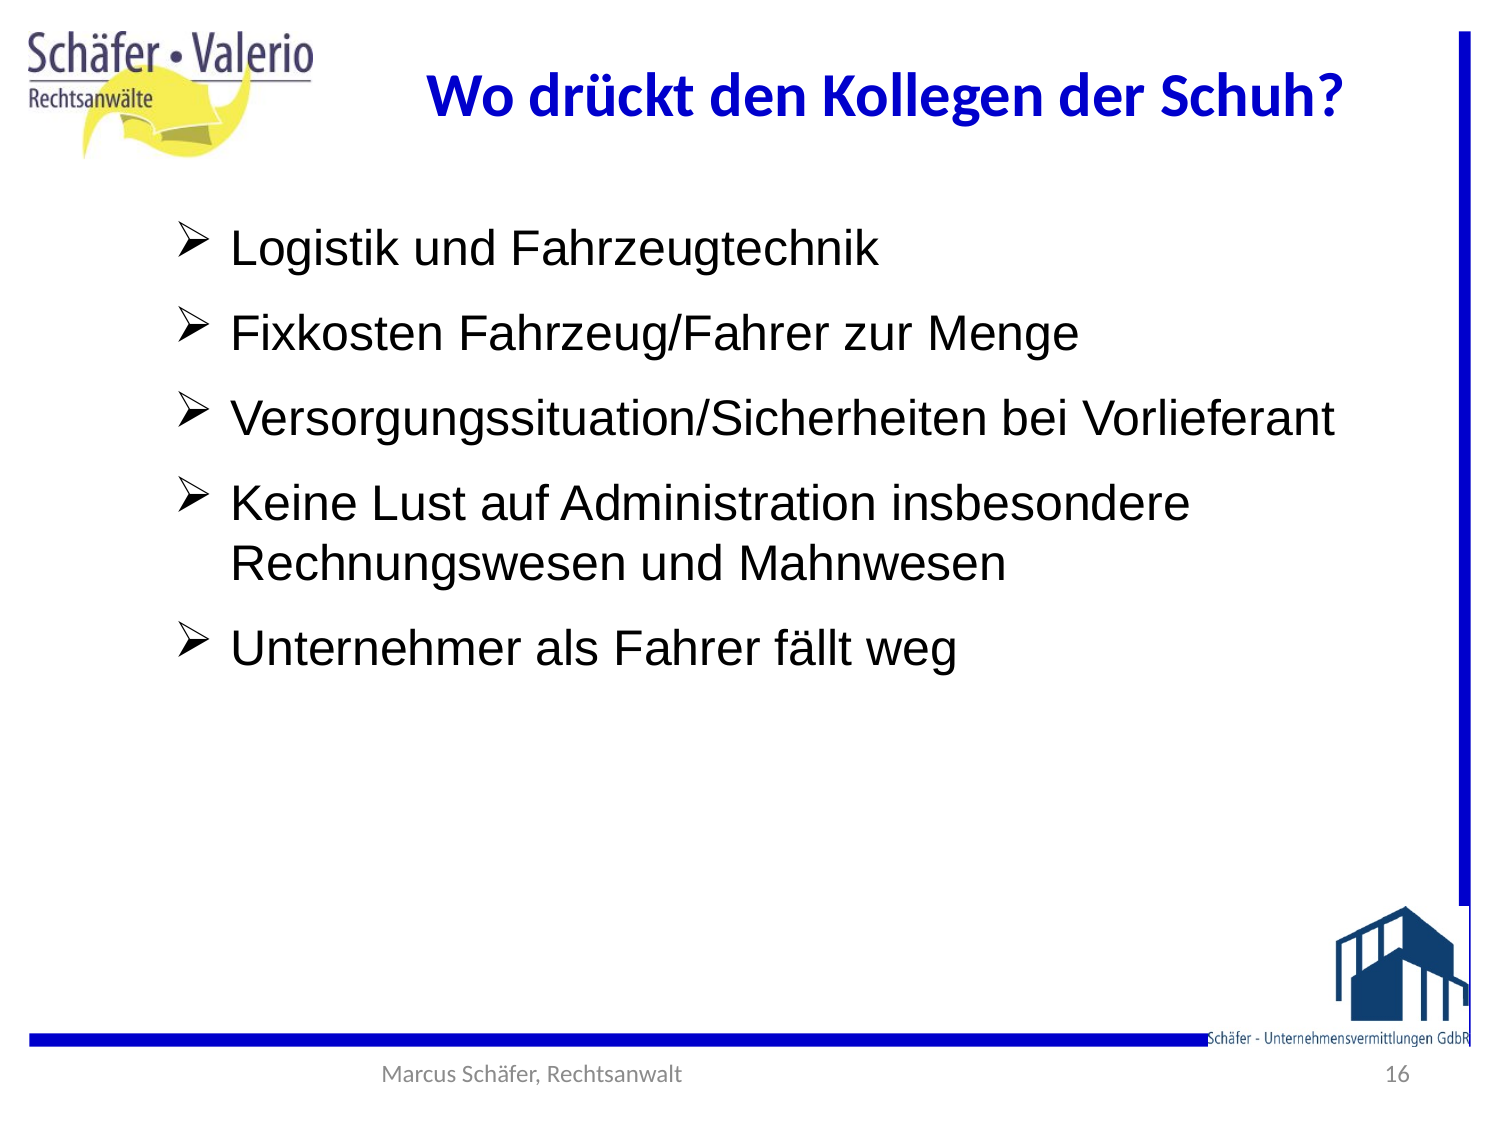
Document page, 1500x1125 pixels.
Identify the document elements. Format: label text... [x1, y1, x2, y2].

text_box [29, 31, 1471, 1048]
picture [28, 31, 314, 160]
footer Marcus Schäfer, Rechtsanwalt [76, 1055, 988, 1103]
picture [1208, 905, 1470, 1048]
slide_number 16 [1074, 1055, 1425, 1103]
